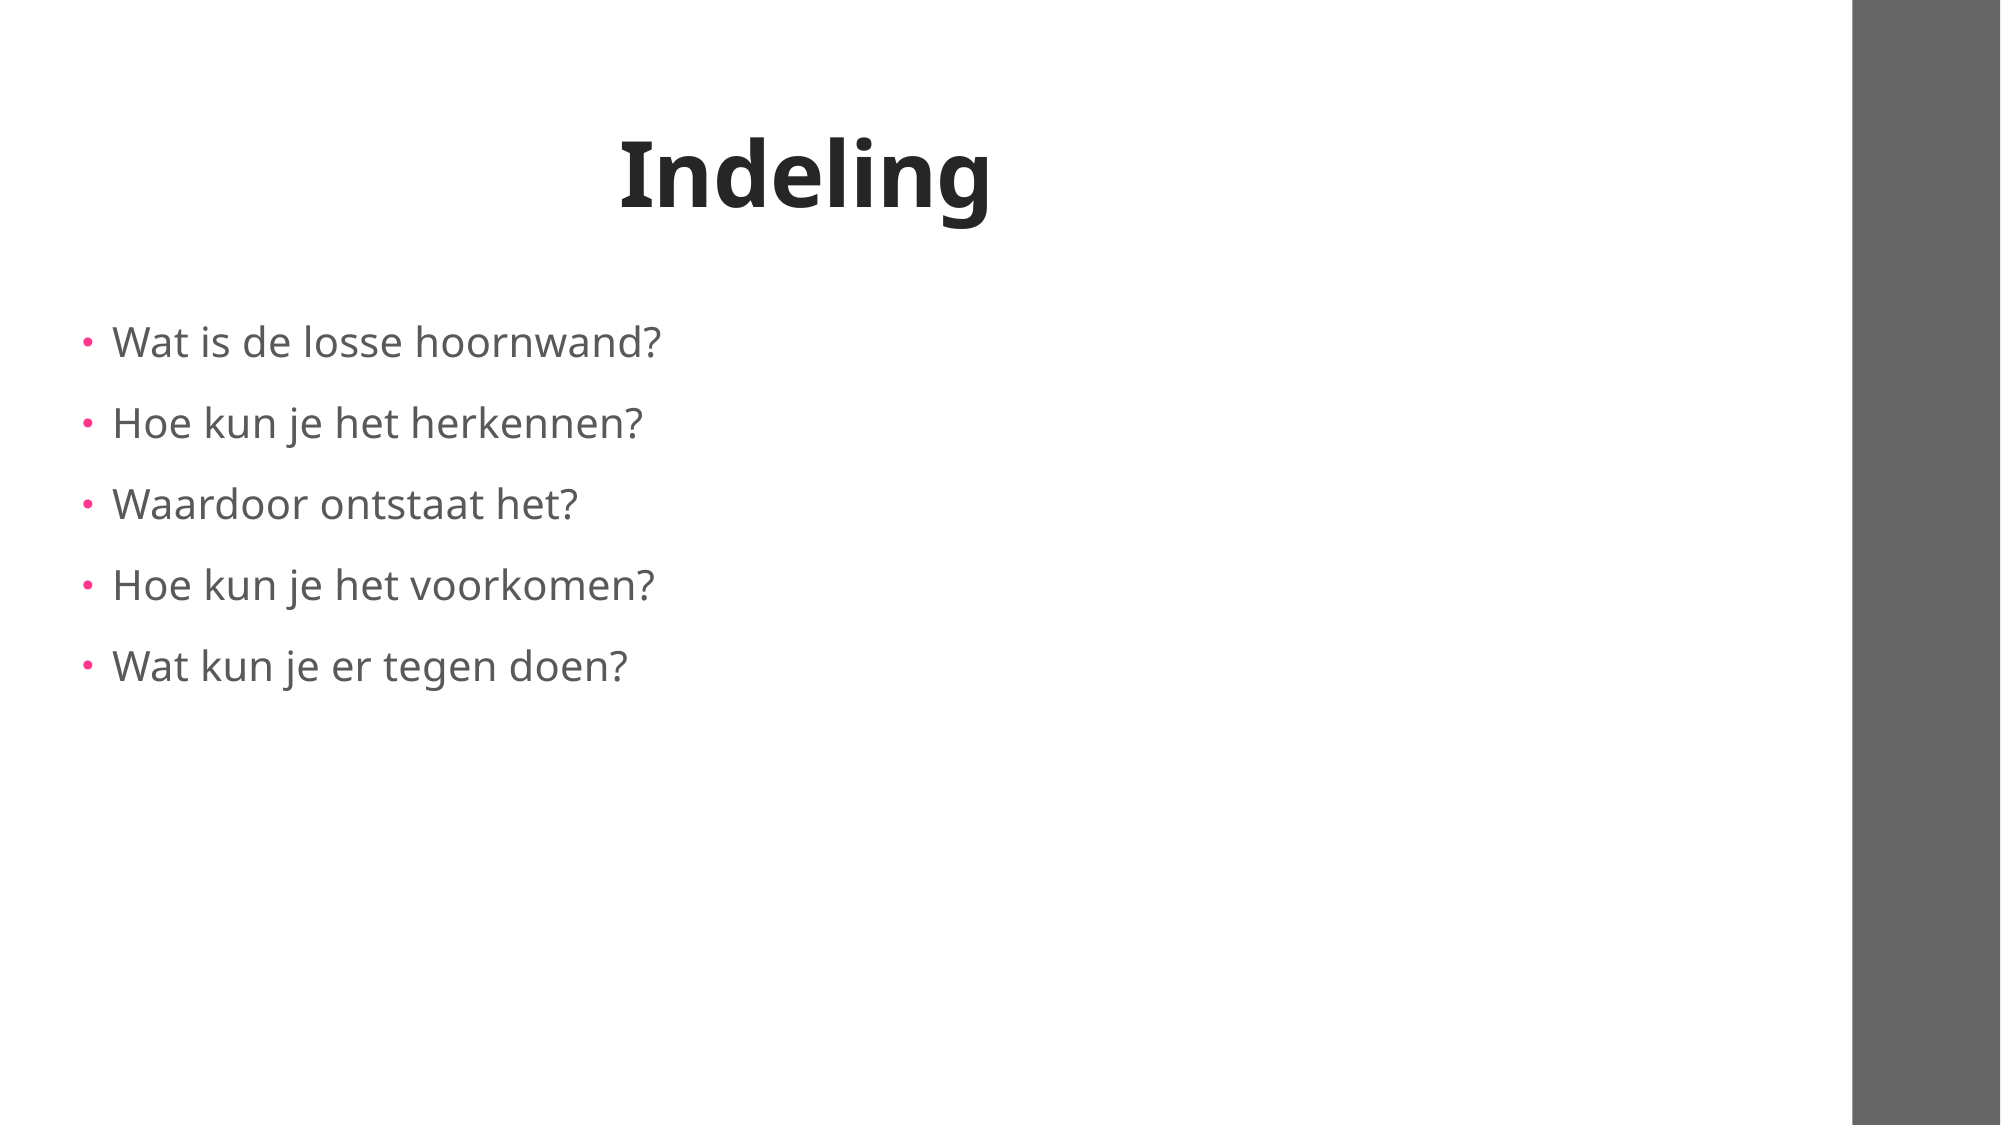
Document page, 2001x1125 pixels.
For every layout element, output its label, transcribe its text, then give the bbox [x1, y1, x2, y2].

list Wat is de losse hoornwand? Hoe kun je het herkennen? Waardoor ontstaat het? Hoe kun je het voorkomen? Wat kun je er tegen doen? [67, 312, 1478, 1026]
title Indeling [604, 0, 2000, 235]
